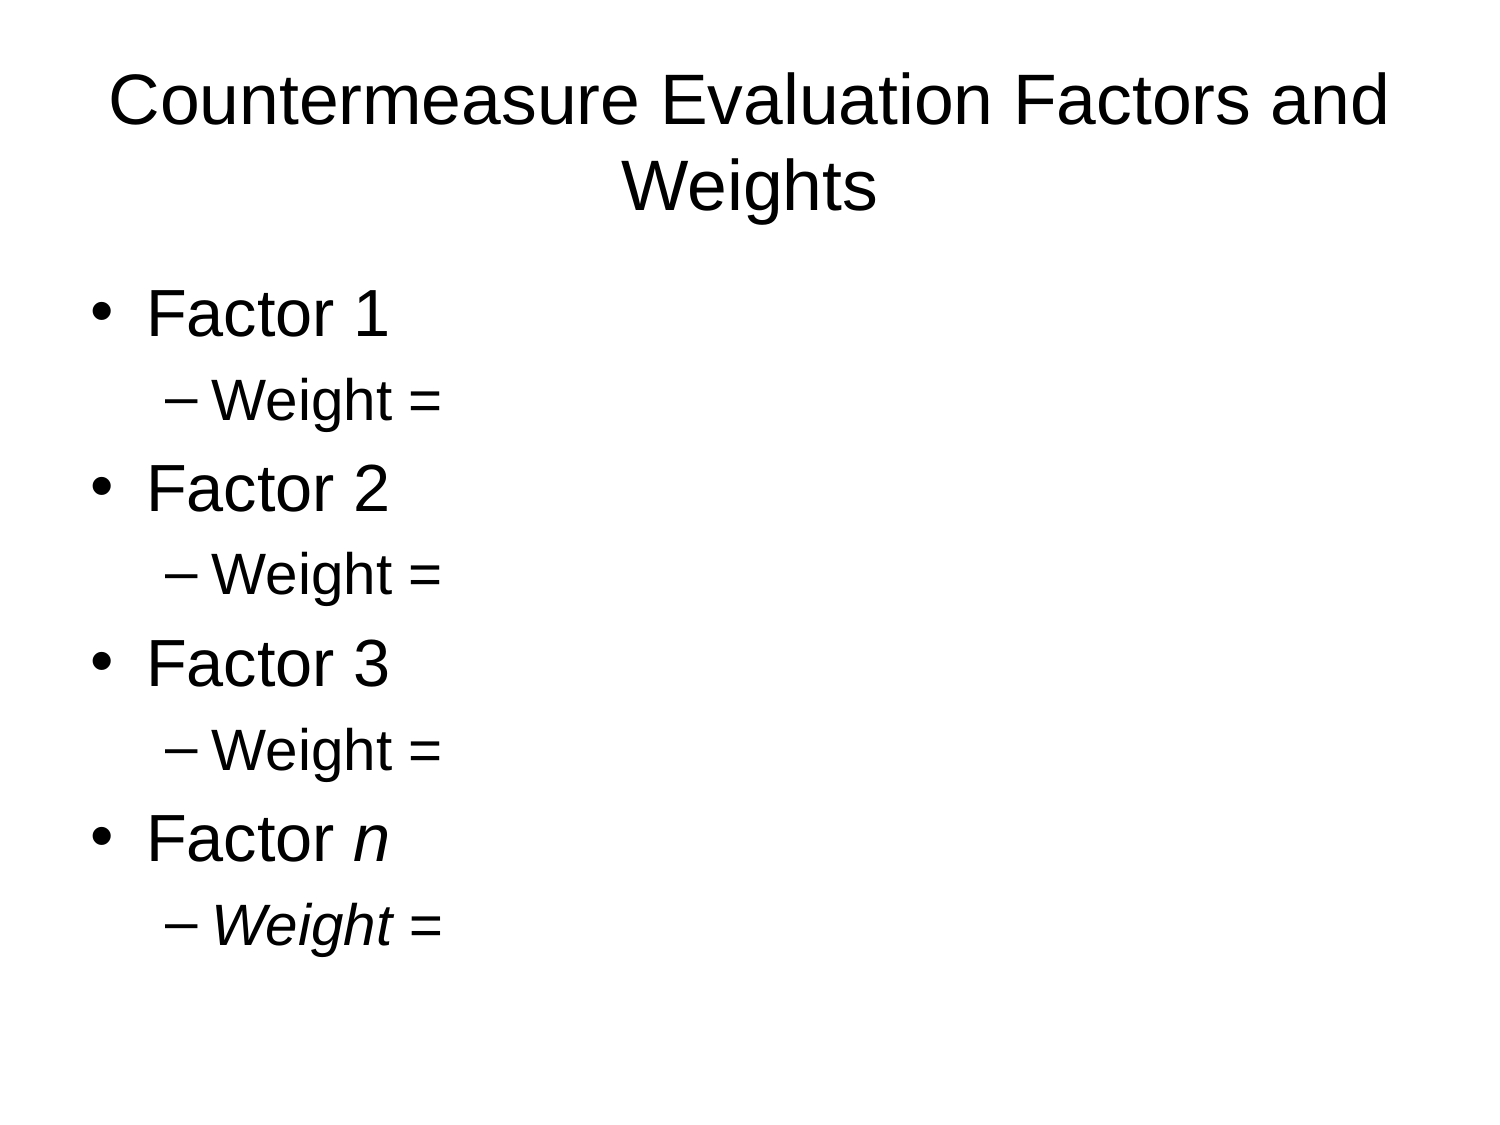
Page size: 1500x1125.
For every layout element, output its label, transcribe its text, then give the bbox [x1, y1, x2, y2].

title Countermeasure Evaluation Factors and Weights [75, 45, 1425, 233]
list Factor 1 Weight = Factor 2 Weight = Factor 3 Weight = Factor n Weight = [75, 262, 1425, 1005]
